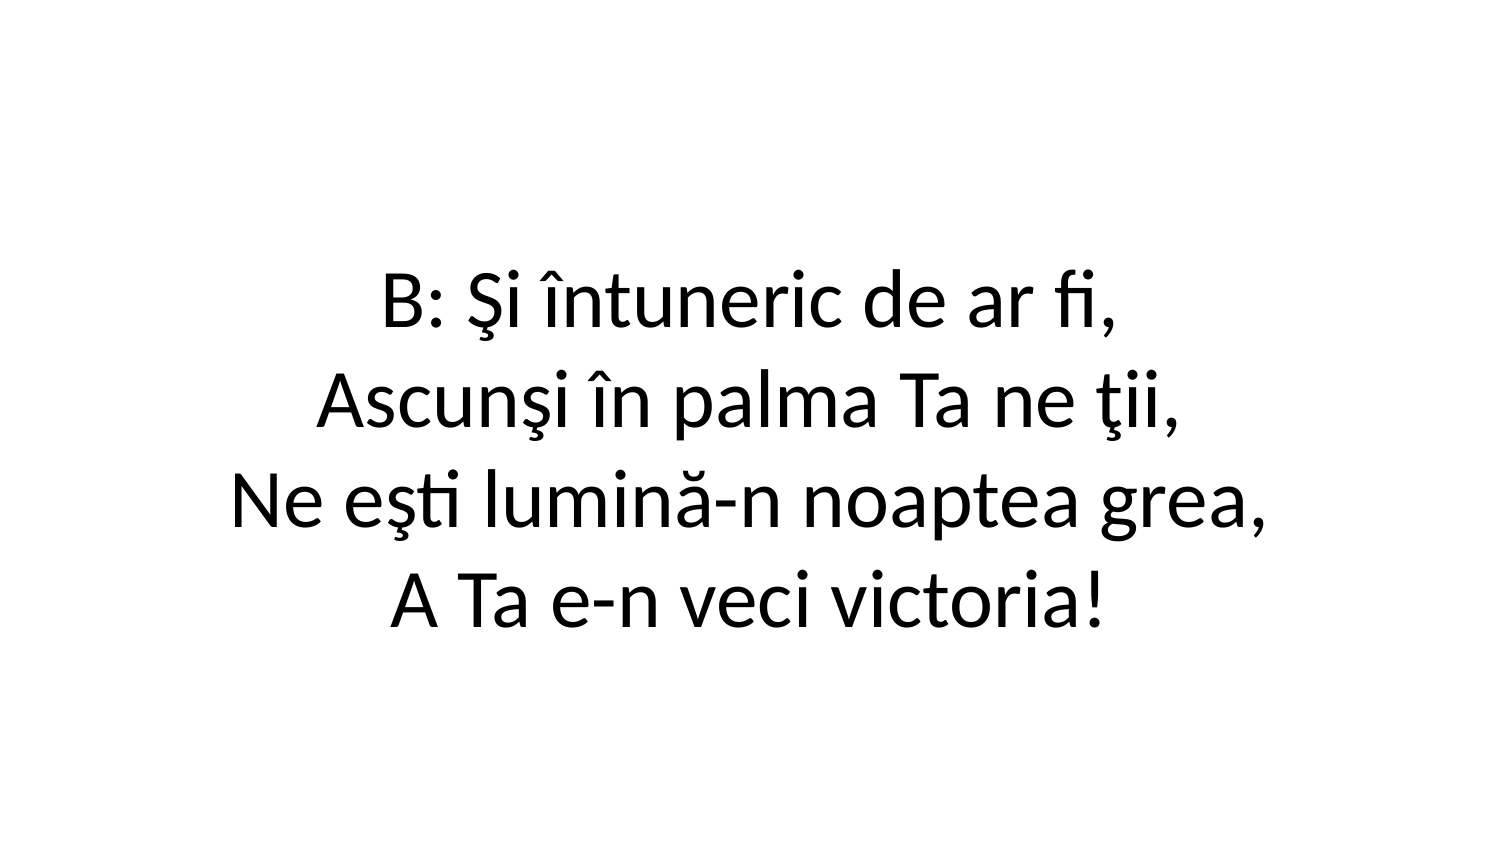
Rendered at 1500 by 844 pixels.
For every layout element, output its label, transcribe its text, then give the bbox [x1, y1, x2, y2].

text_box B: Şi întuneric de ar fi, Ascunşi în palma Ta ne ţii, Ne eşti lumină-n noaptea grea, A Ta e-n veci victoria! [214, 192, 1285, 652]
